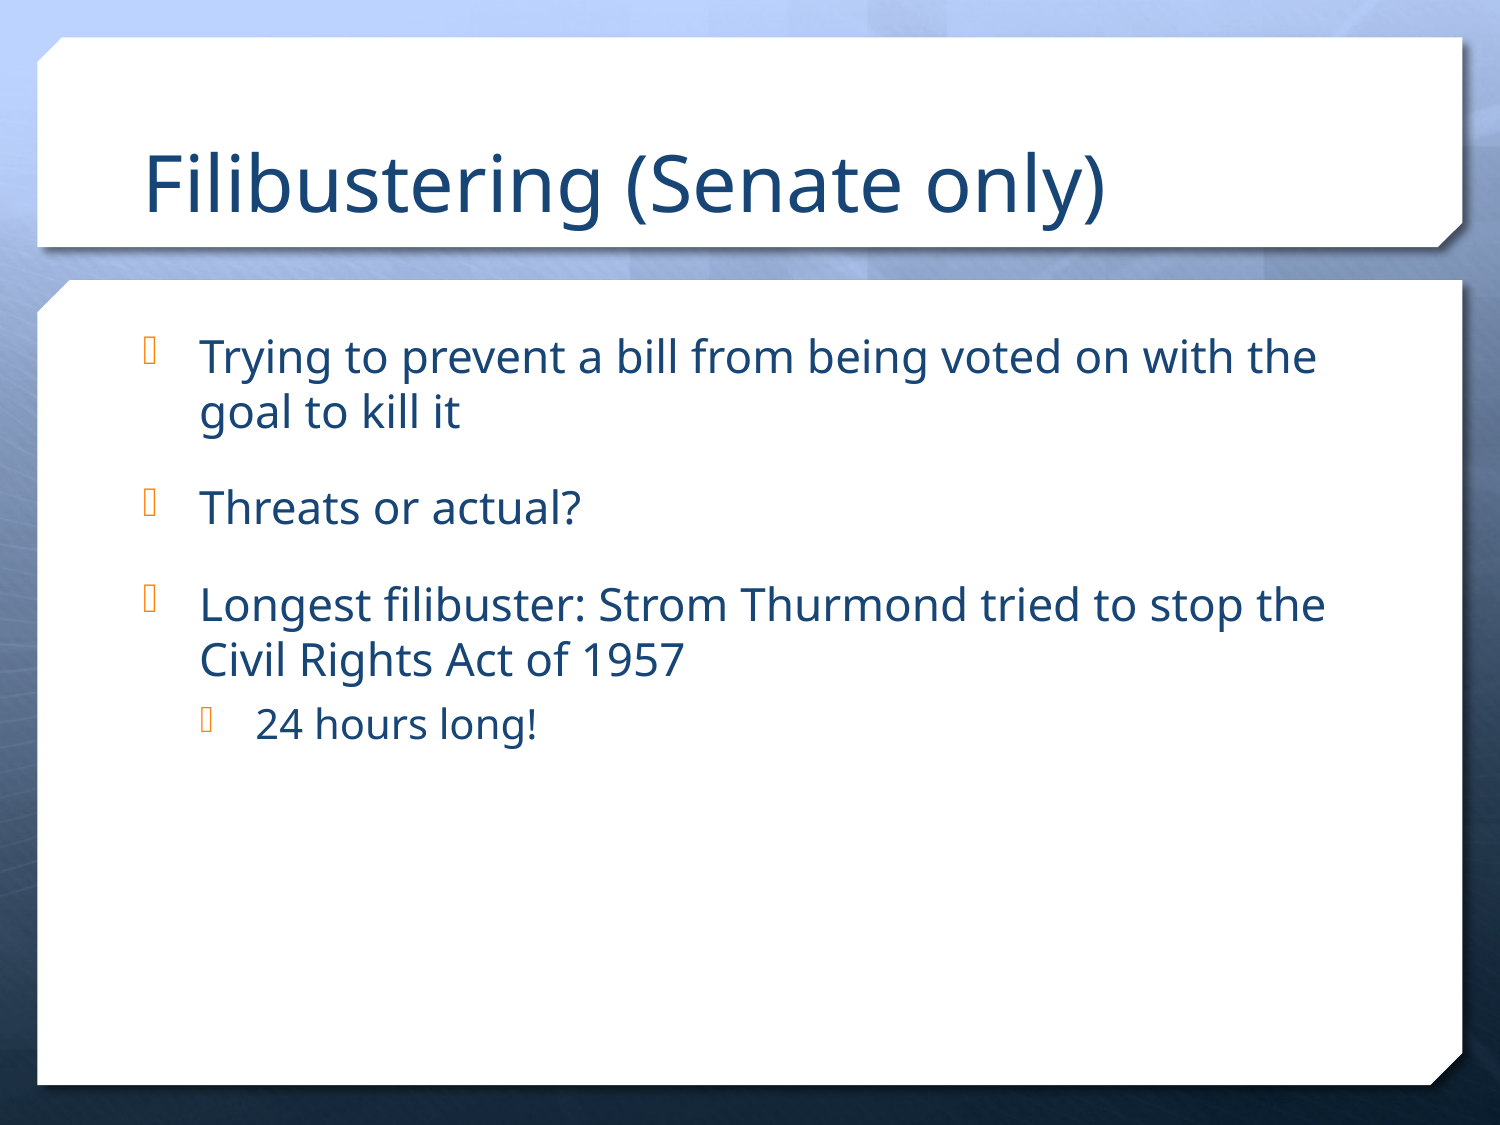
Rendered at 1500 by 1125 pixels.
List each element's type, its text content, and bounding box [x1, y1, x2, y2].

title Filibustering (Senate only) [127, 48, 1372, 236]
list Trying to prevent a bill from being voted on with the goal to kill it Threats or actual? Longest filibuster: Strom Thurmond tried to stop the Civil Rights Act of 1957 24 hours long! [127, 319, 1372, 978]
